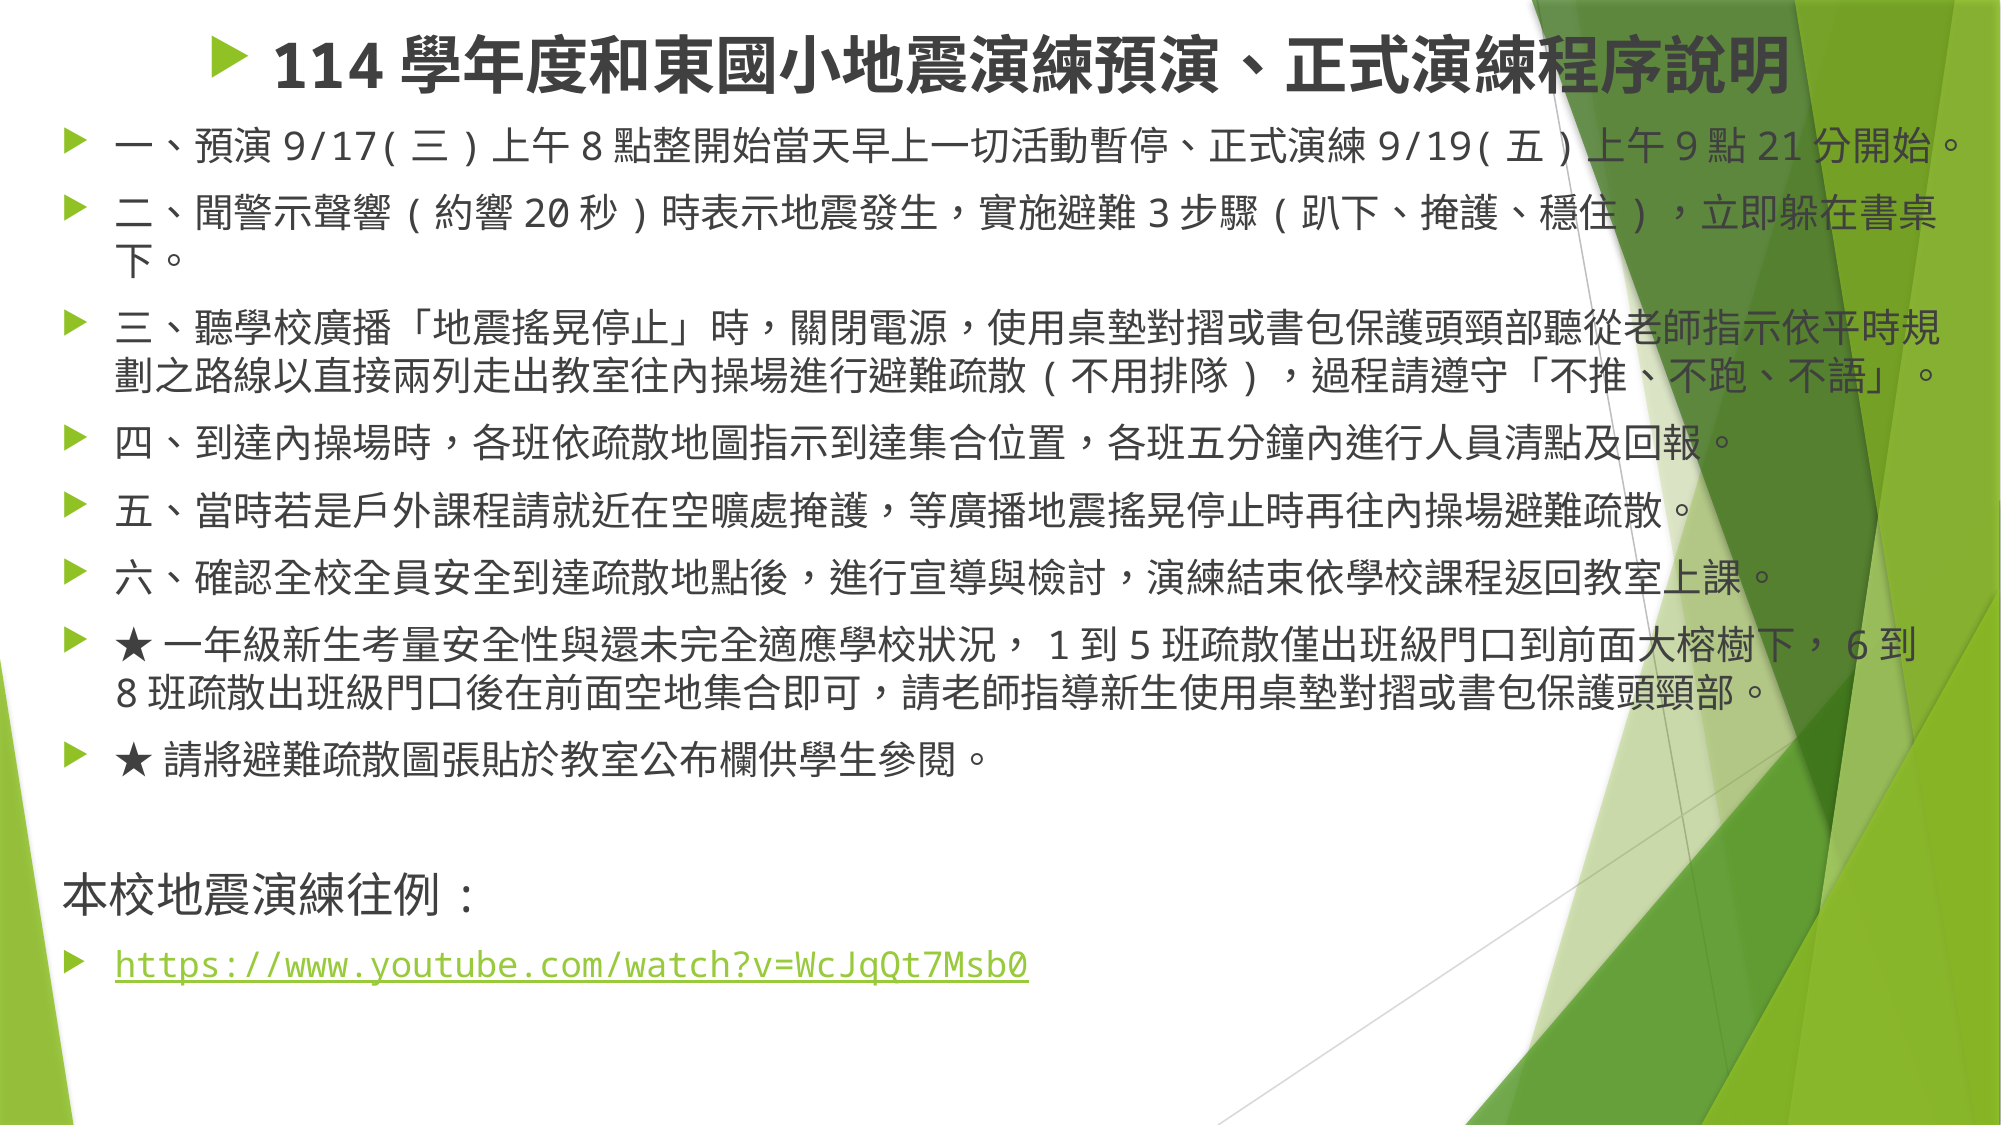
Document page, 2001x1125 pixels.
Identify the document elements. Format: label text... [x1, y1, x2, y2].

list 114學年度和東國小地震演練預演、正式演練程序說明 一、預演9/17(三)上午8點整開始當天早上一切活動暫停、正式演練9/19(五)上午9點21分開始。 二、聞警示聲響(約響20秒)時表示地震發生，實施避難3步驟(趴下、掩護、穩住)，立即躲在書桌下。 三、聽學校廣播「地震搖晃停止」時，關閉電源，使用桌墊對摺或書包保護頭頸部聽從老師指示依平時規劃之路線以直接兩列走出教室往內操場進行避難疏散(不用排隊)，過程請遵守「不推、不跑、不語」。 四、到達內操場時，各班依疏散地圖指示到達集合位置，各班五分鐘內進行人員清點及回報。 五、當時若是戶外課程請就近在空曠處掩護，等廣播地震搖晃停止時再往內操場避難疏散。 六、確認全校全員安全到達疏散地點後，進行宣導與檢討，演練結束依學校課程返回教室上課。 ★一年級新生考量安全性與還未完全適應學校狀況，1到5班疏散僅出班級門口到前面大榕樹下，6到8班疏散出班級門口後在前面空地集合即可，請老師指導新生使用桌墊對摺或書包保護頭頸部。 ★請將避難疏散圖張貼於教室公布欄供學生參閱。 本校地震演練往例: https://www.youtube.com/watch?v=WcJqQt7Msb0 [46, 17, 1963, 1101]
